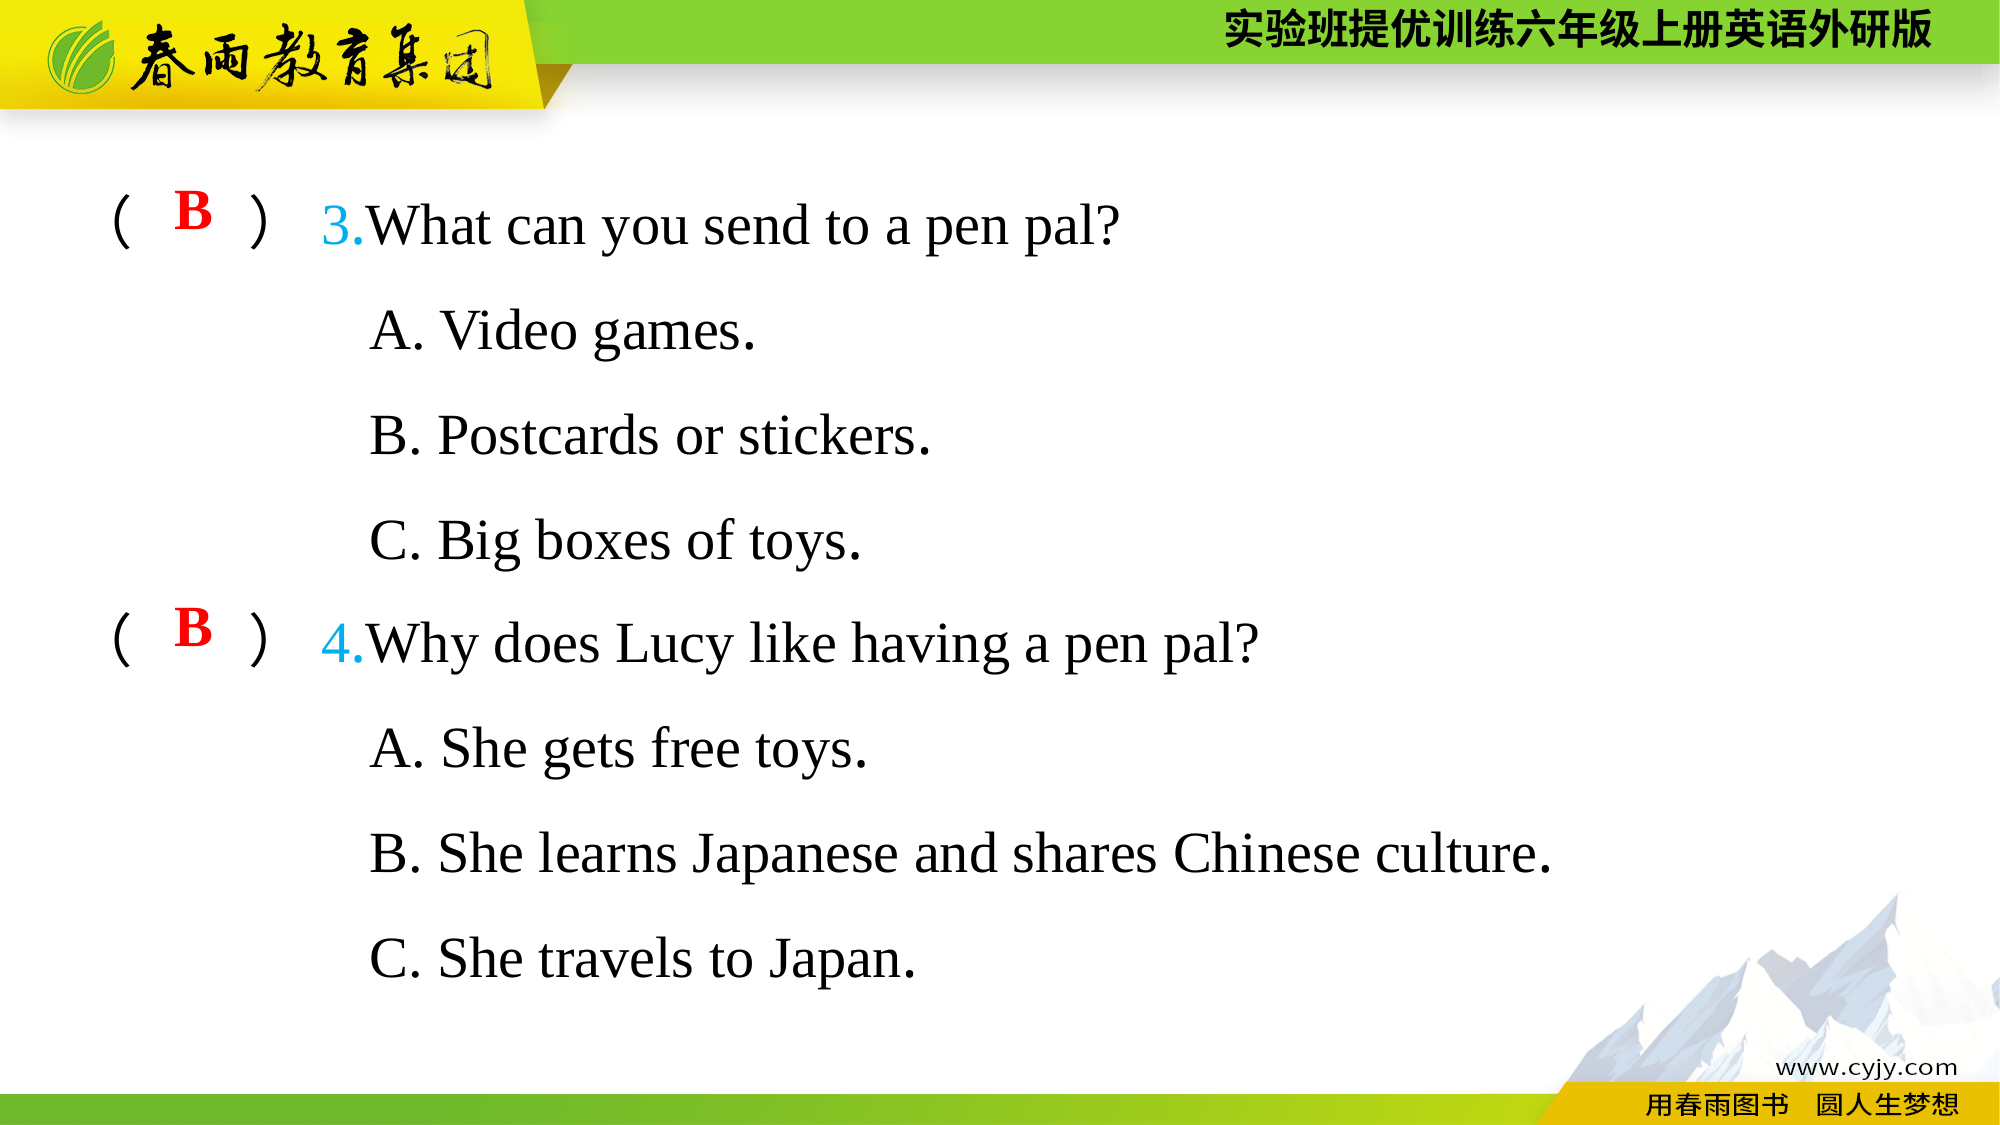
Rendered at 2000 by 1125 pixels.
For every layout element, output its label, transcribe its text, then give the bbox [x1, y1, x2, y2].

list （ ）3.What can you send to a pen pal? A. Video games. B. Postcards or stickers. C. Big boxes of toys. [59, 143, 1944, 561]
text_box B [160, 163, 229, 249]
text_box B [160, 580, 229, 665]
text_box （ ）4.Why does Lucy like having a pen pal? A. She gets free toys. B. She learns Japanese and shares Chinese culture. C. She travels to Japan. [59, 561, 1944, 997]
picture [0, 0, 2000, 1125]
